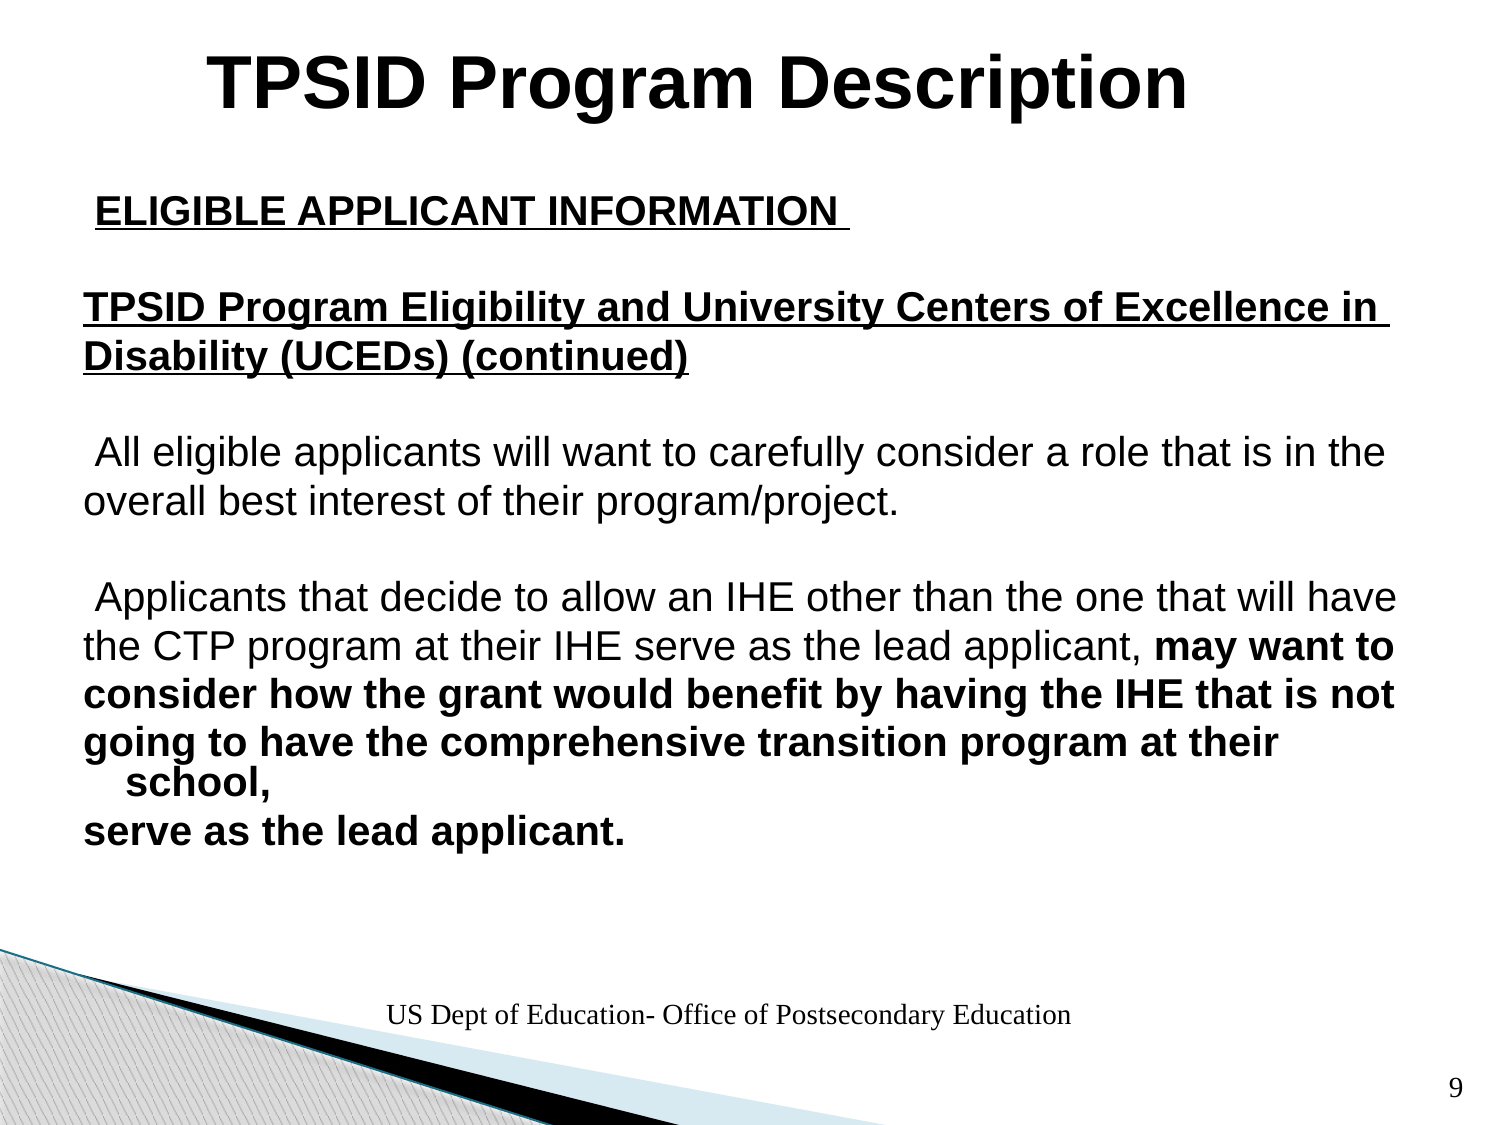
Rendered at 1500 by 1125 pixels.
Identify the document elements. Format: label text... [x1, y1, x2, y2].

title TPSID Program Description [192, 15, 1455, 142]
list ELIGIBLE APPLICANT INFORMATION TPSID Program Eligibility and University Centers of Excellence in Disability (UCEDs) (continued) All eligible applicants will want to carefully consider a role that is in the overall best interest of their program/project. Applicants that decide to allow an IHE other than the one that will have the CTP program at their IHE serve as the lead applicant, may want to consider how the grant would benefit by having the IHE that is not going to have the comprehensive transition program at their school, serve as the lead applicant. [50, 87, 1450, 900]
slide_number 9 [1418, 1051, 1479, 1112]
footer US Dept of Education- Office of Postsecondary Education [312, 999, 1088, 1038]
